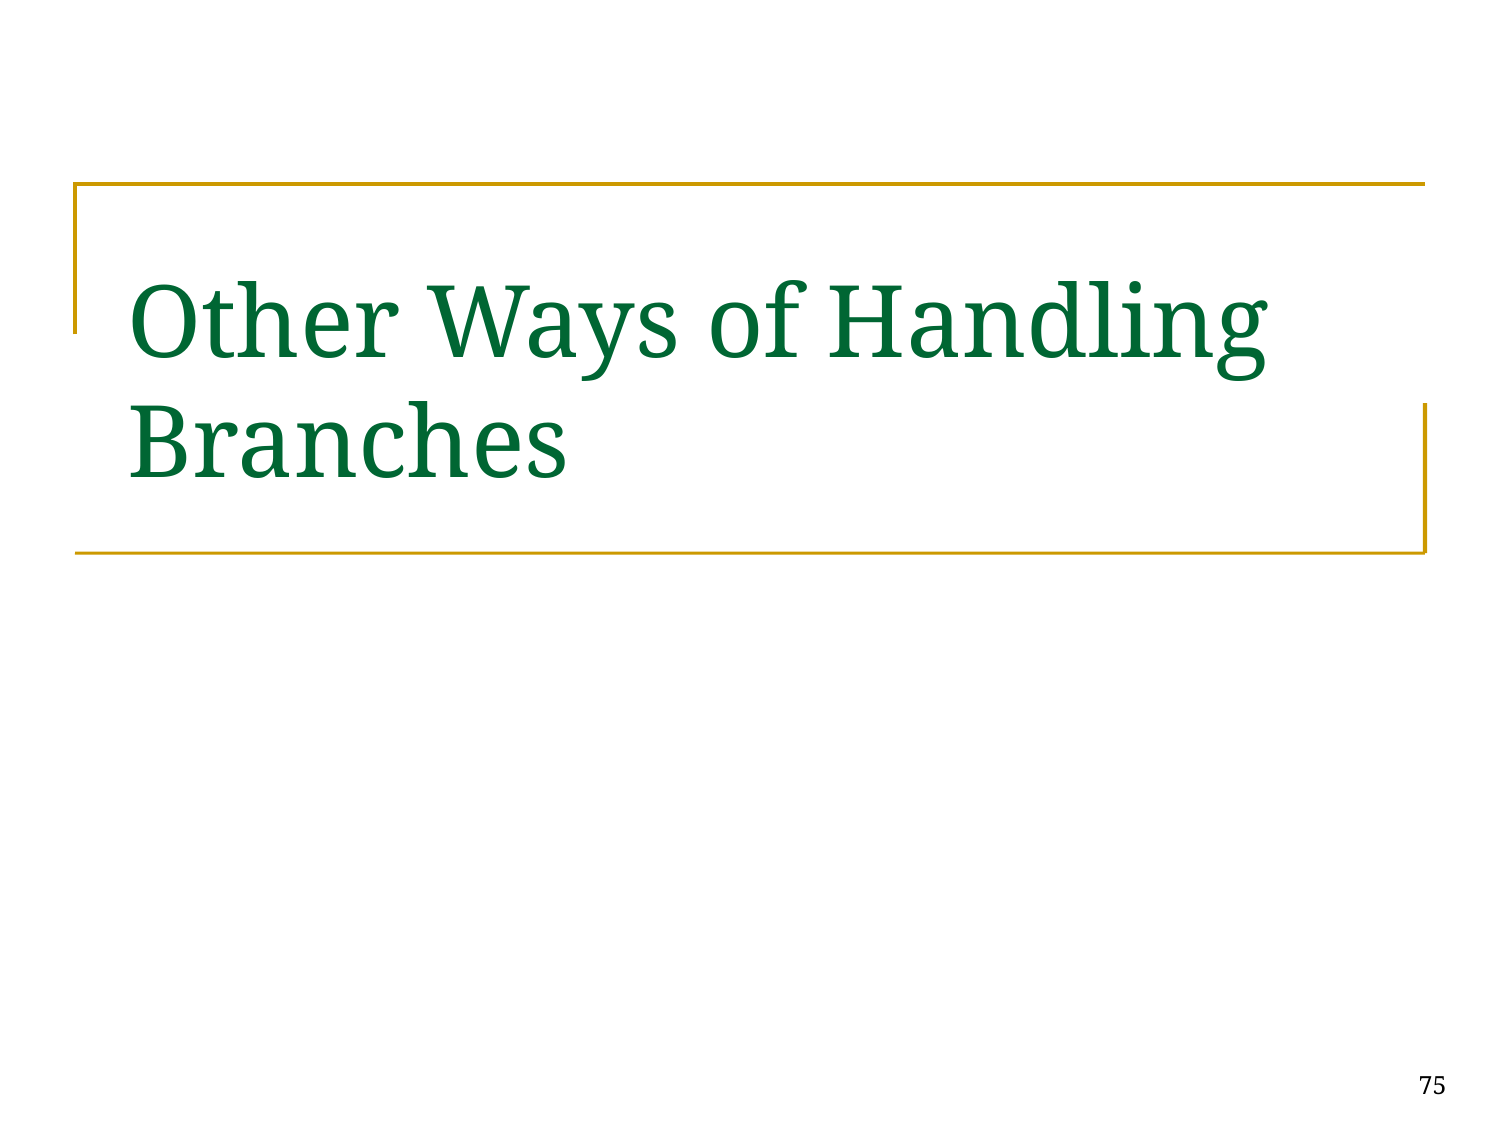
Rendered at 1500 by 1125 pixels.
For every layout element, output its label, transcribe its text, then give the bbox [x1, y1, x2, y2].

title Other Ways of Handling Branches [112, 249, 1438, 538]
slide_number 75 [1111, 1036, 1462, 1112]
